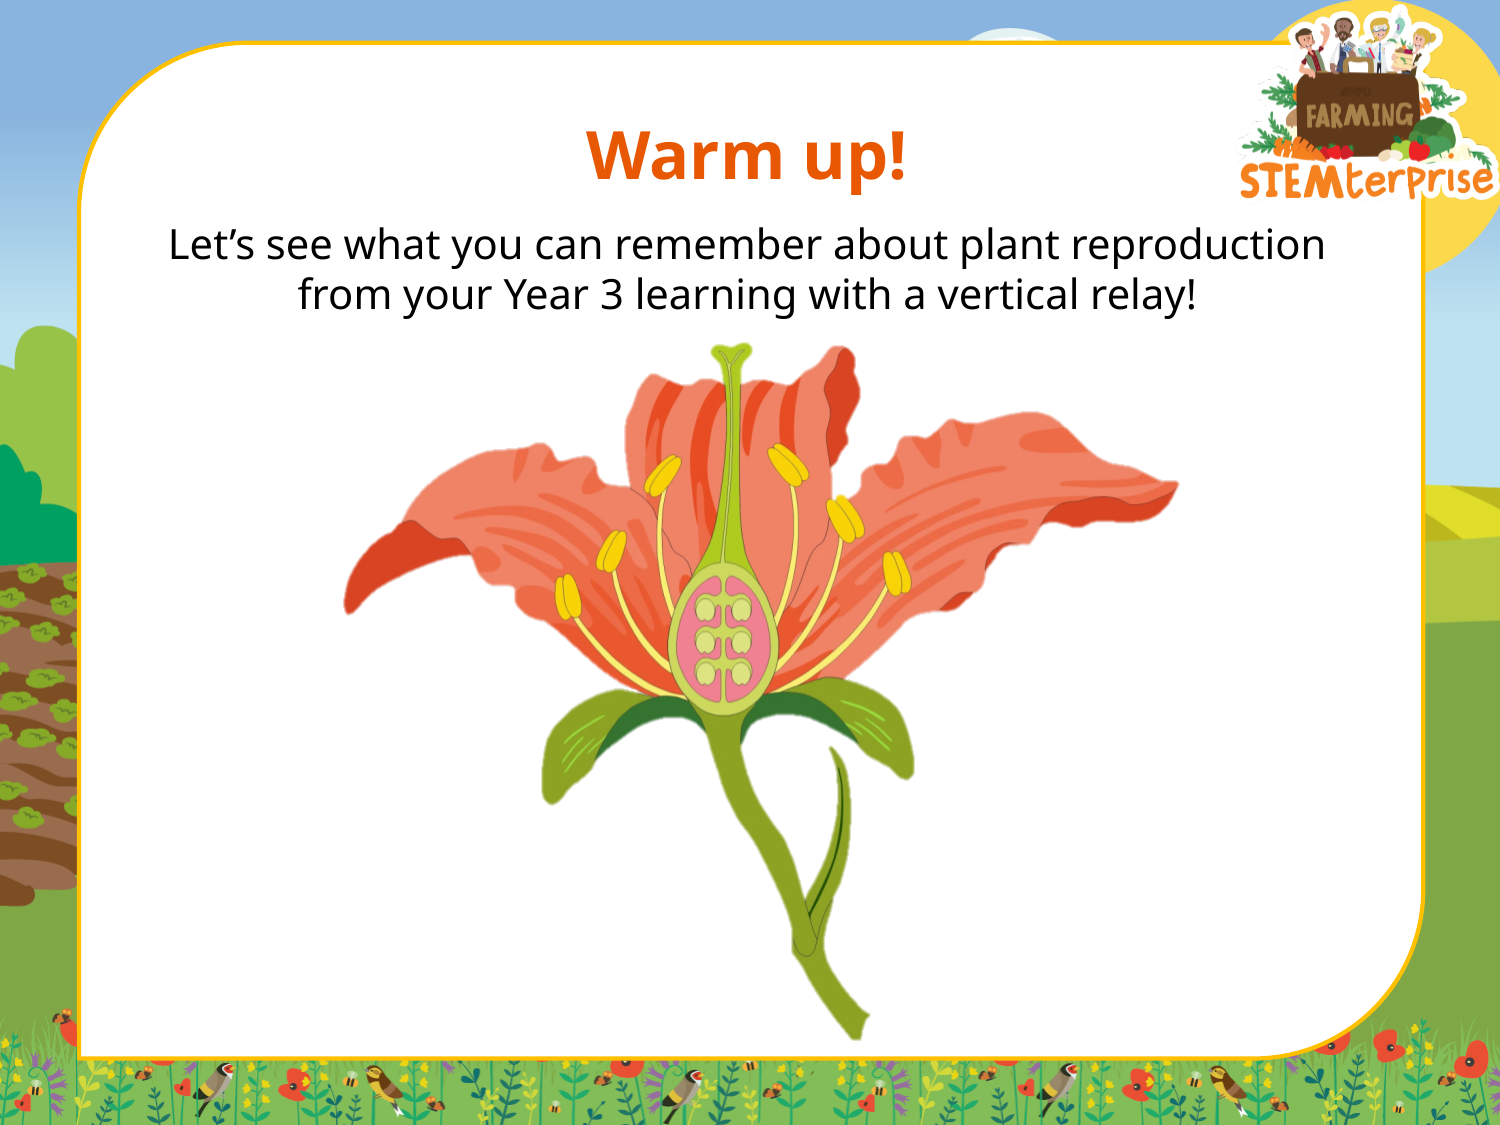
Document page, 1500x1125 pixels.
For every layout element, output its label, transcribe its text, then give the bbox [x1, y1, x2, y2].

text_box [1207, 214, 1426, 1061]
text_box Warm up! Let’s see what you can remember about plant reproduction from your Year 3 learning with a vertical relay! [150, 105, 1344, 370]
text_box [76, 40, 1228, 1061]
picture [0, 0, 1500, 1125]
